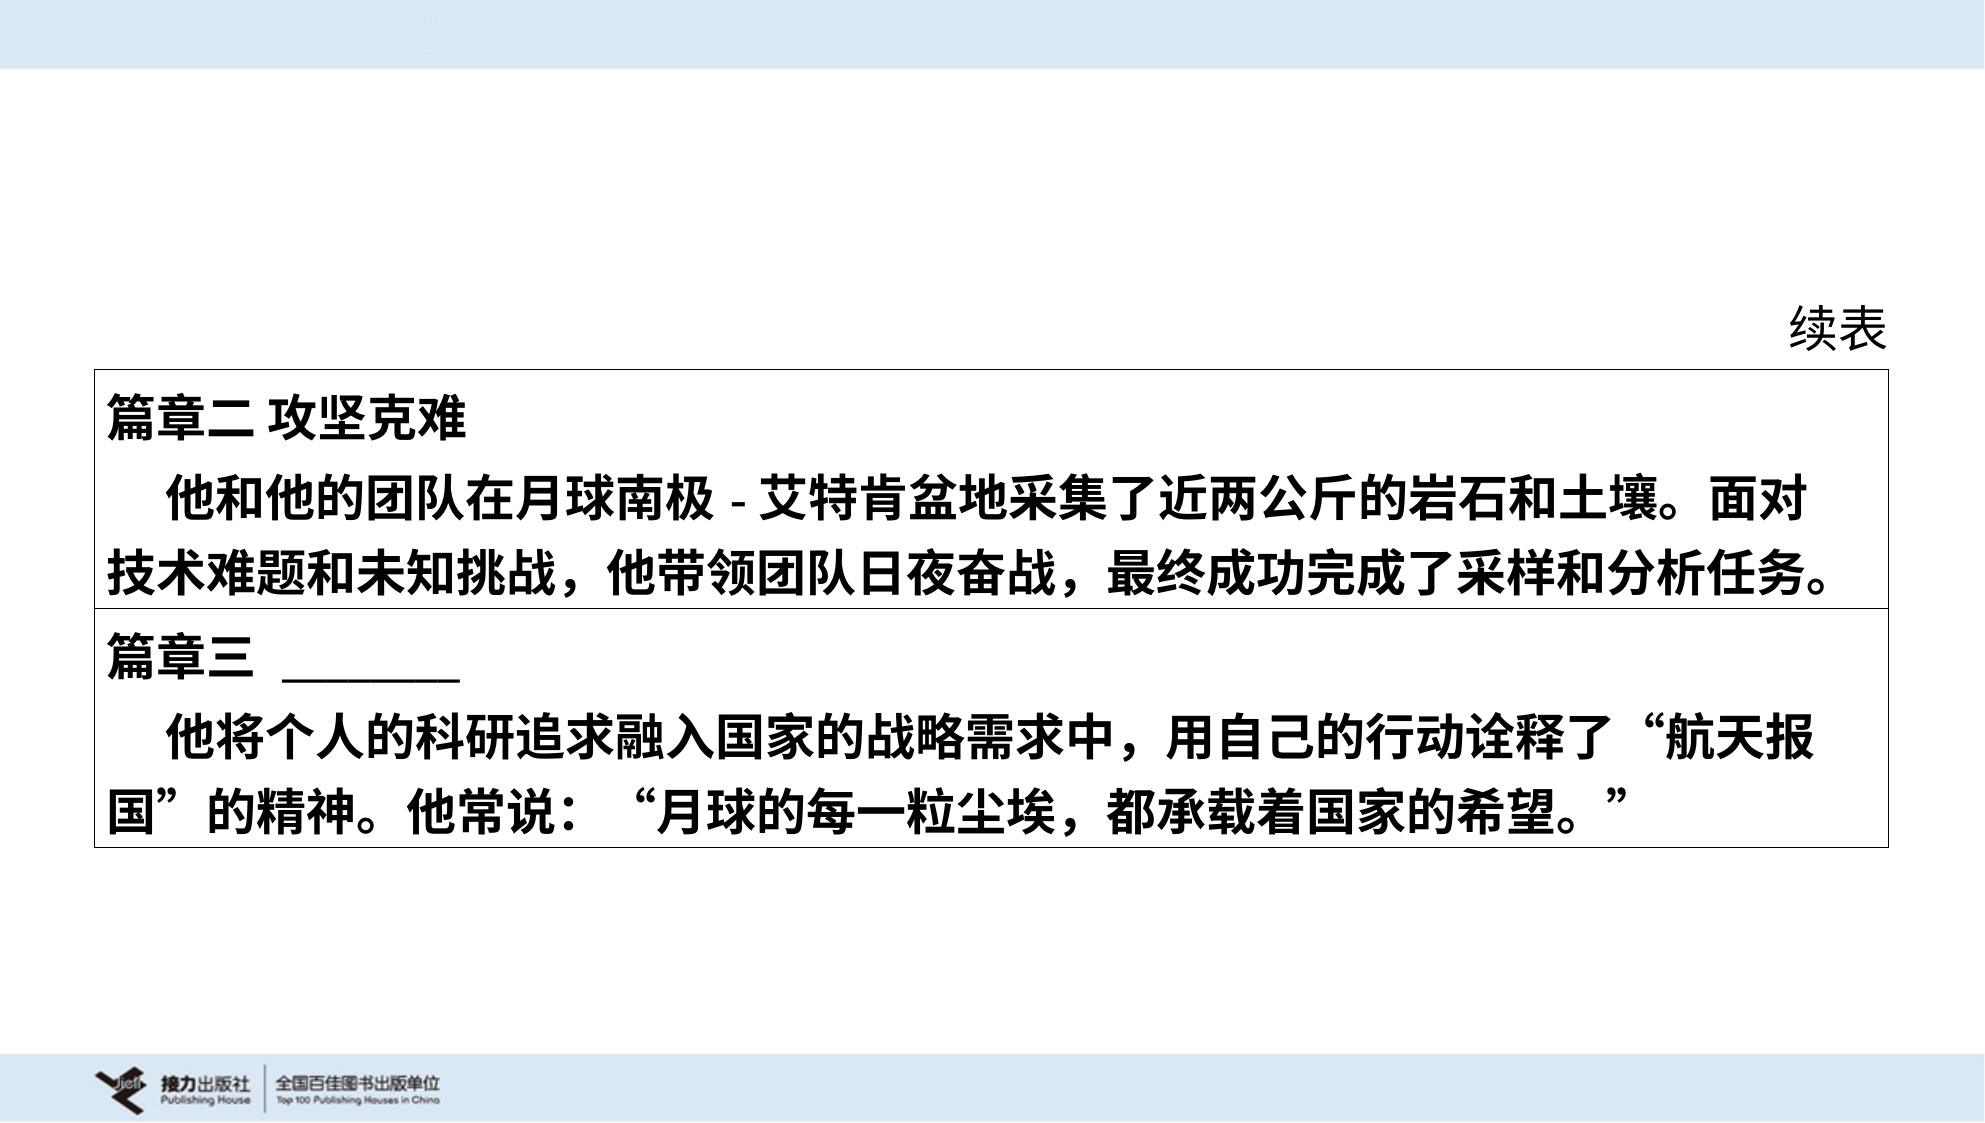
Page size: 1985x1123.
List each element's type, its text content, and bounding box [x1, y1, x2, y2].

picture [0, 0, 1985, 1122]
table_header 篇章二 攻坚克难 他和他的团队在月球南极-艾特肯盆地采集了近两公斤的岩石和土壤。面对 技术难题和未知挑战，他带领团队日夜奋战，最终成功完成了采样和分析任务。 [95, 370, 1888, 608]
text_box 续表 [1787, 266, 1889, 358]
table_cell 篇章三 ________ 他将个人的科研追求融入国家的战略需求中，用自己的行动诠释了“航天报 国”的精神。他常说：“月球的每一粒尘埃，都承载着国家的希望。” [95, 609, 1888, 847]
